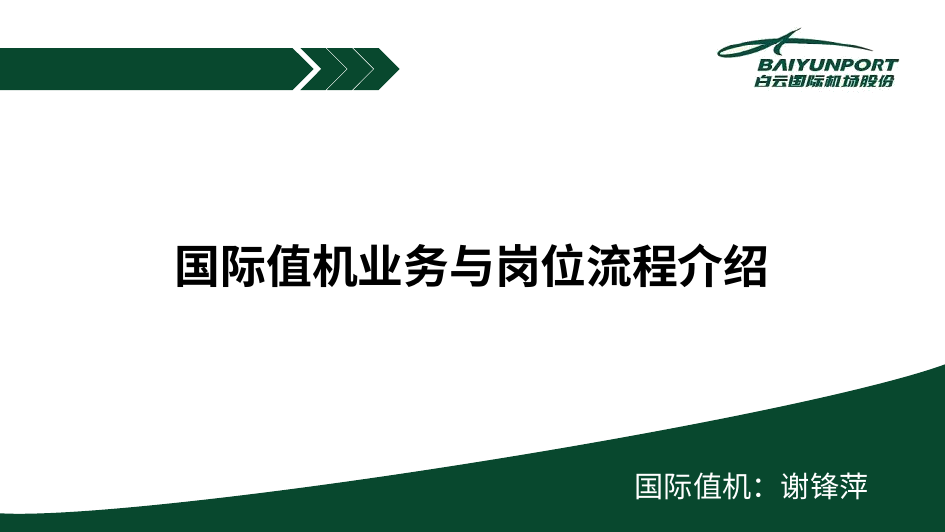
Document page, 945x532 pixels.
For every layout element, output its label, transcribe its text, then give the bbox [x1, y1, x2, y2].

text_box [0, 363, 945, 532]
text_box [324, 46, 371, 92]
text_box [297, 46, 345, 92]
text_box 国际值机业务与岗位流程介绍 [55, 230, 890, 301]
text_box 国际值机：谢锋萍 [554, 461, 942, 511]
text_box [350, 46, 402, 92]
picture [695, 19, 928, 98]
text_box [0, 46, 315, 92]
